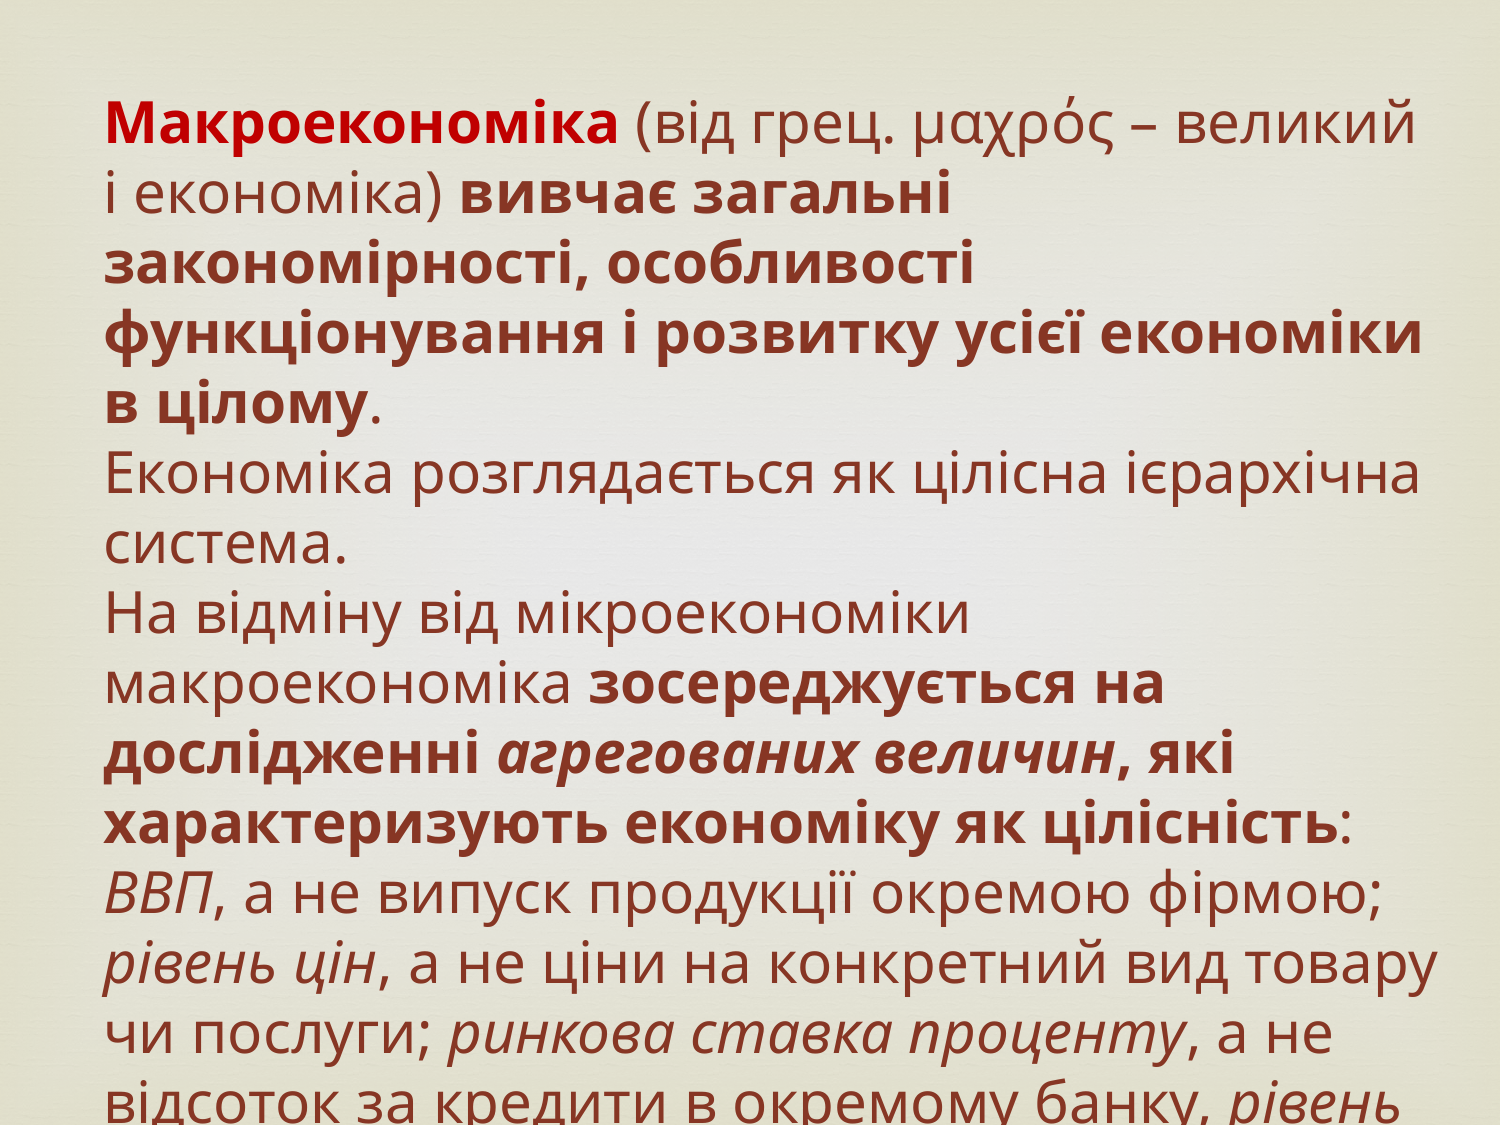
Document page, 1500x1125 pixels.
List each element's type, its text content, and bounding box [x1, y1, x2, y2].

text_box Макроекономіка (від грец. μαχρός – великий і економіка) вивчає загальні закономірності, особливості функціонування і розвитку усієї економіки в цілому. Економіка розглядається як цілісна ієрархічна система. На відміну від мікроекономіки макроекономіка зосереджується на дослідженні агрегованих величин, які характеризують економіку як цілісність: ВВП, а не випуск продукції окремою фірмою; рівень цін, а не ціни на конкретний вид товару чи послуги; ринкова ставка проценту, а не відсоток за кредити в окремому банку, рівень інфляції, рівень зайнятості. [88, 78, 1459, 1125]
